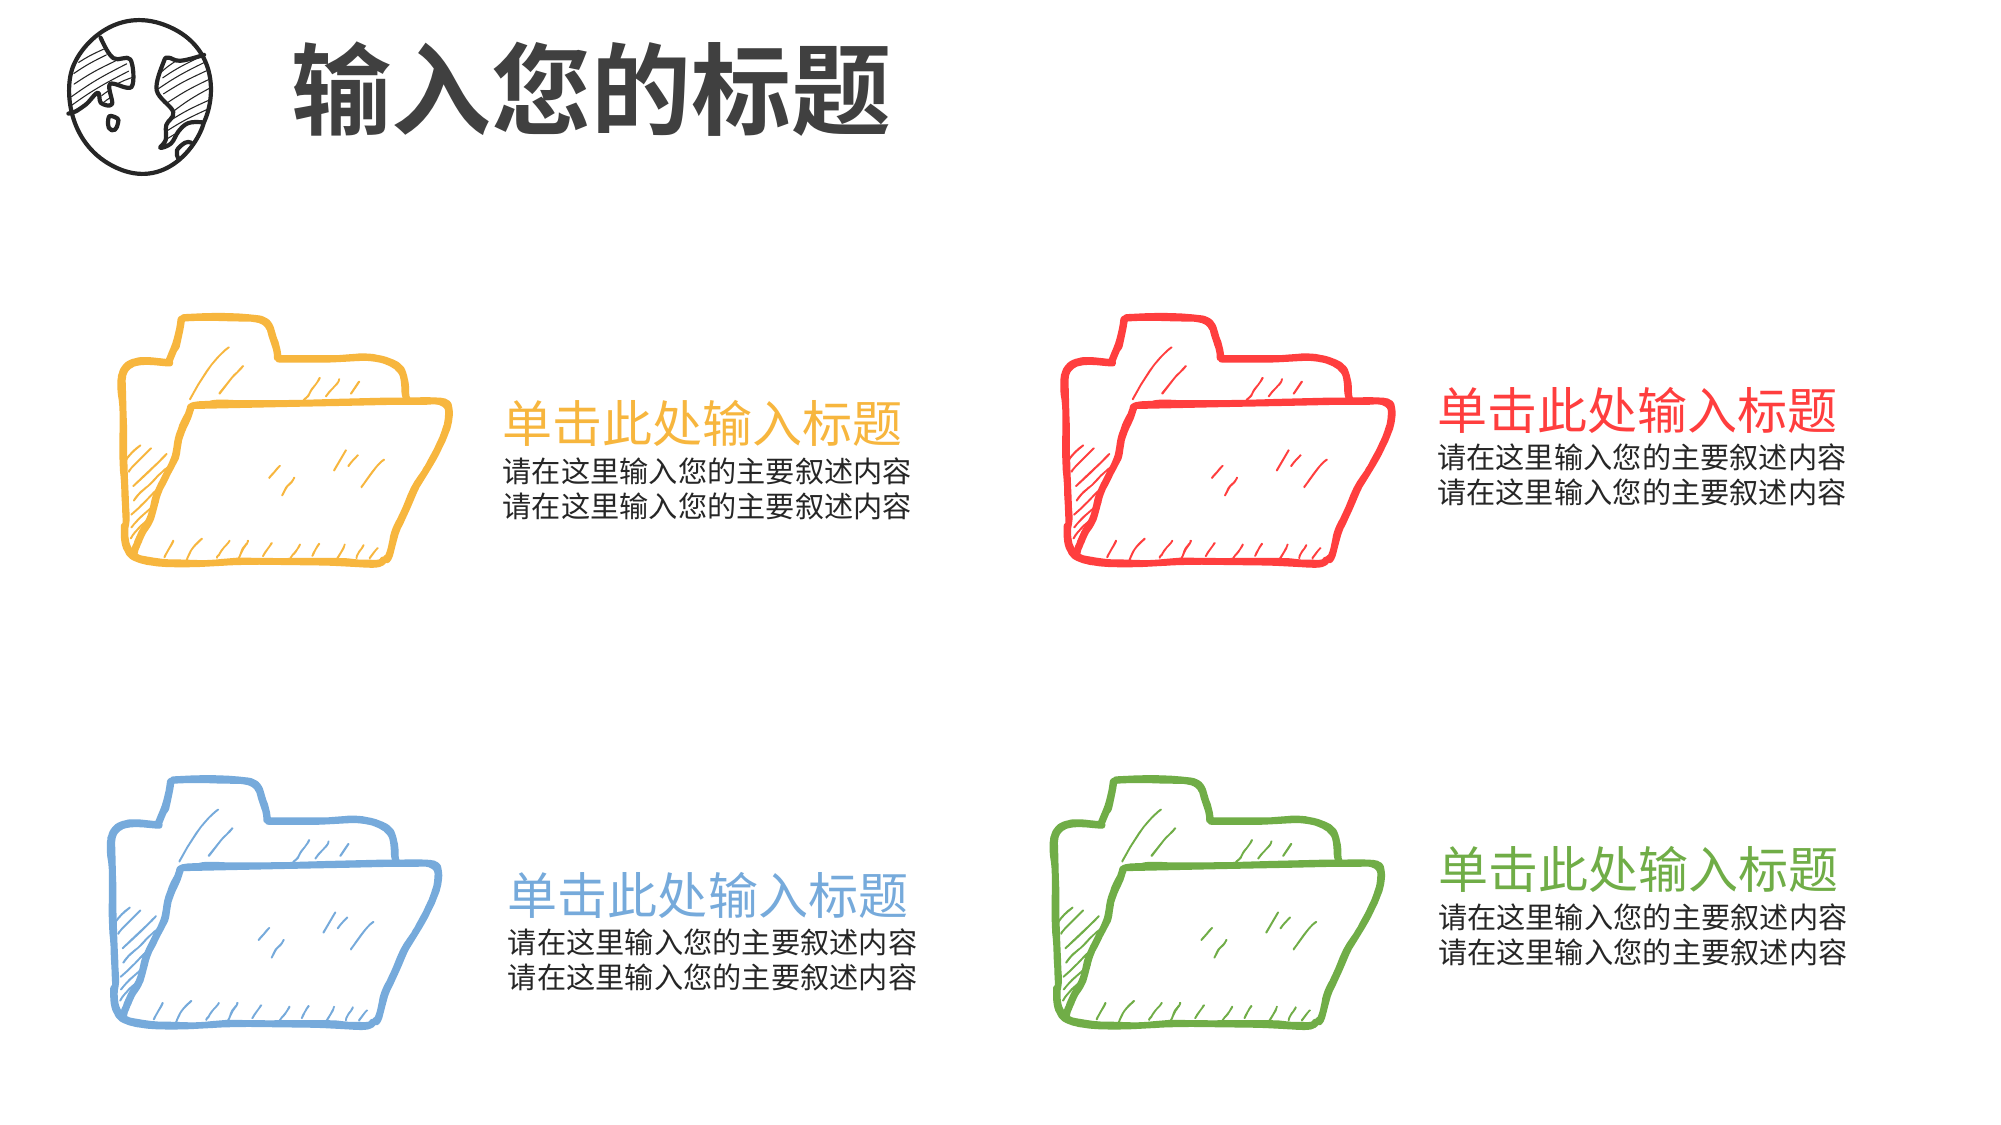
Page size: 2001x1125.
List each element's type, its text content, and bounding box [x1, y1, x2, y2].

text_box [1049, 775, 1386, 1031]
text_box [106, 775, 443, 1031]
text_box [65, 20, 215, 172]
text_box 单击此处输入标题 请在这里输入您的主要叙述内容 请在这里输入您的主要叙述内容 [488, 385, 928, 621]
text_box 单击此处输入标题 请在这里输入您的主要叙述内容 请在这里输入您的主要叙述内容 [1423, 831, 1863, 1067]
text_box 单击此处输入标题 请在这里输入您的主要叙述内容 请在这里输入您的主要叙述内容 [1422, 372, 1862, 608]
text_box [1060, 312, 1396, 568]
text_box 单击此处输入标题 请在这里输入您的主要叙述内容 请在这里输入您的主要叙述内容 [493, 856, 933, 1092]
text_box 输入您的标题 [276, 20, 907, 155]
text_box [117, 312, 453, 568]
